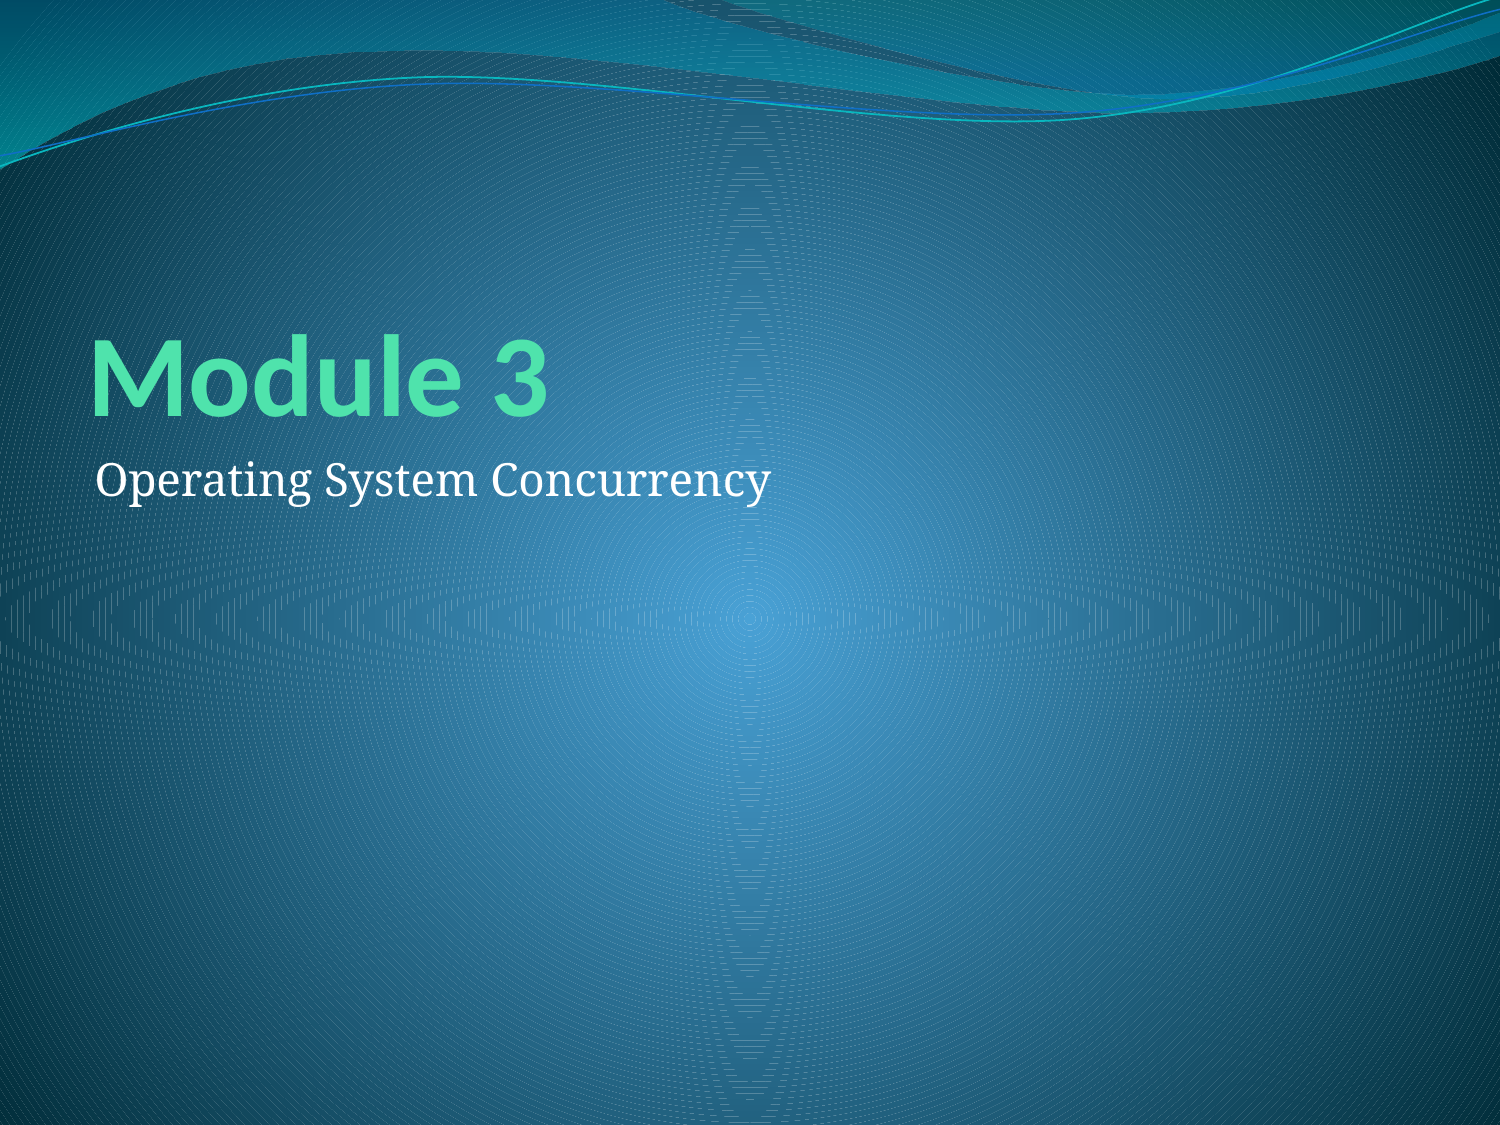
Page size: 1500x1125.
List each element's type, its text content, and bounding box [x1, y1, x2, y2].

title Module 3 [86, 216, 1362, 440]
list Operating System Concurrency [86, 443, 1362, 692]
